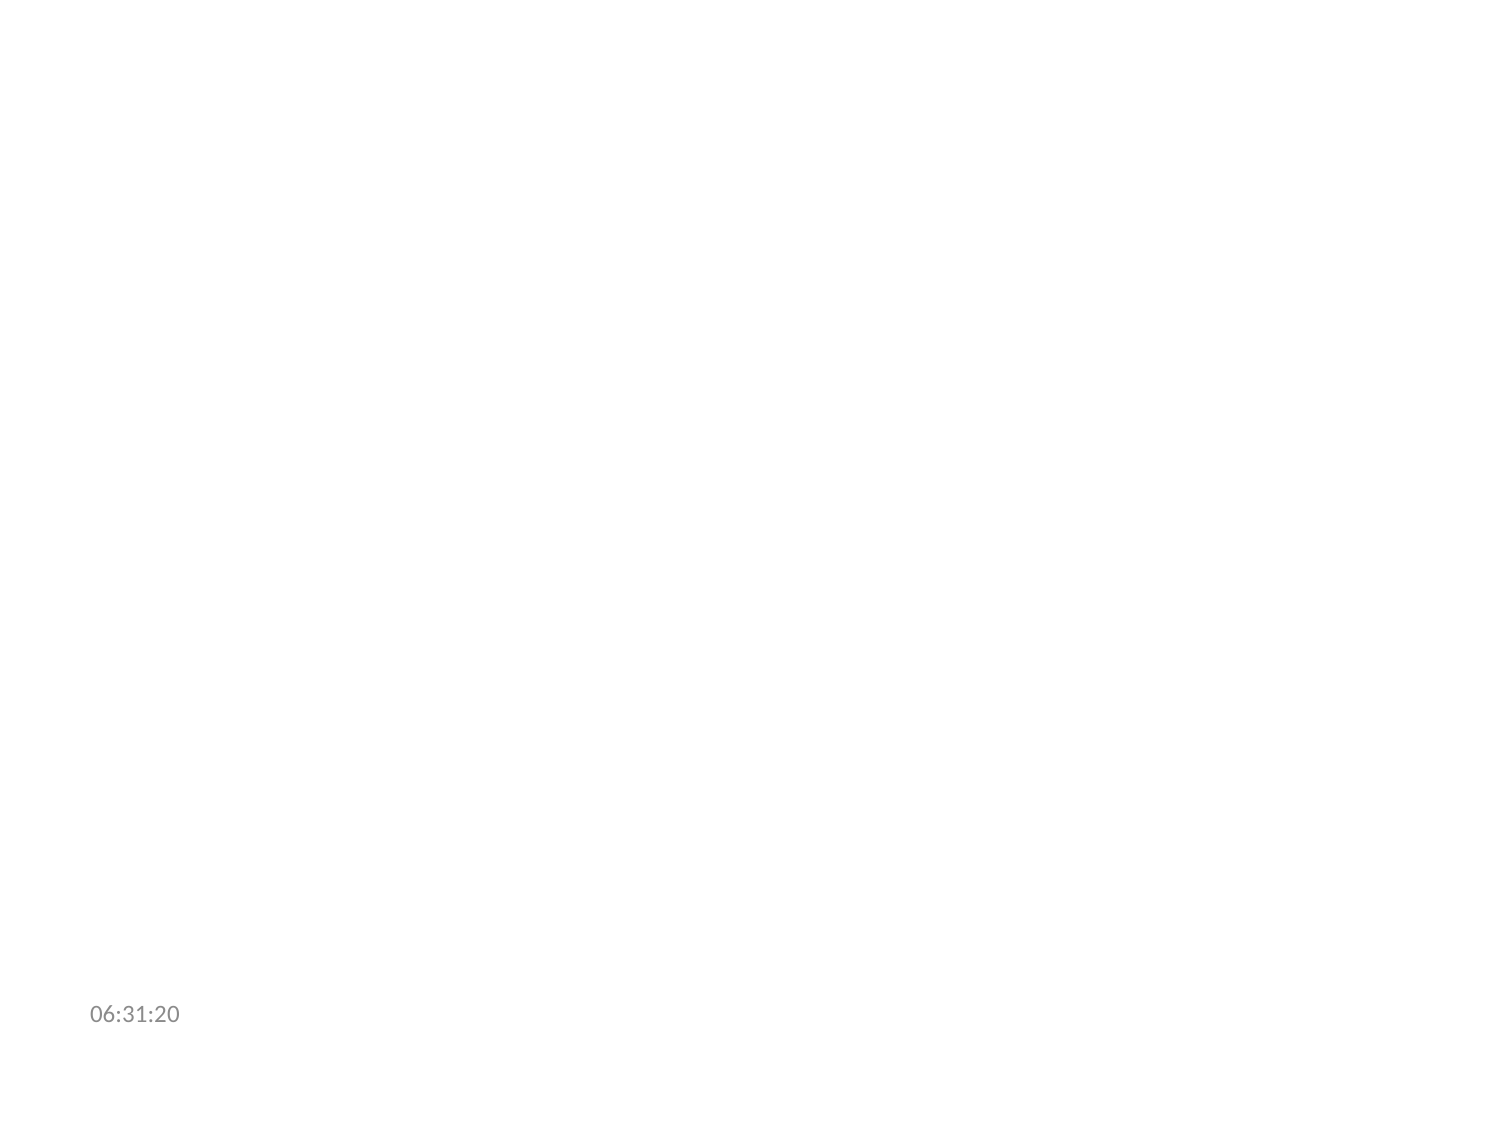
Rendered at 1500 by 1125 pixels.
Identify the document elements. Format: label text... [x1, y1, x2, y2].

text_box 15:35:09 [75, 982, 425, 1043]
